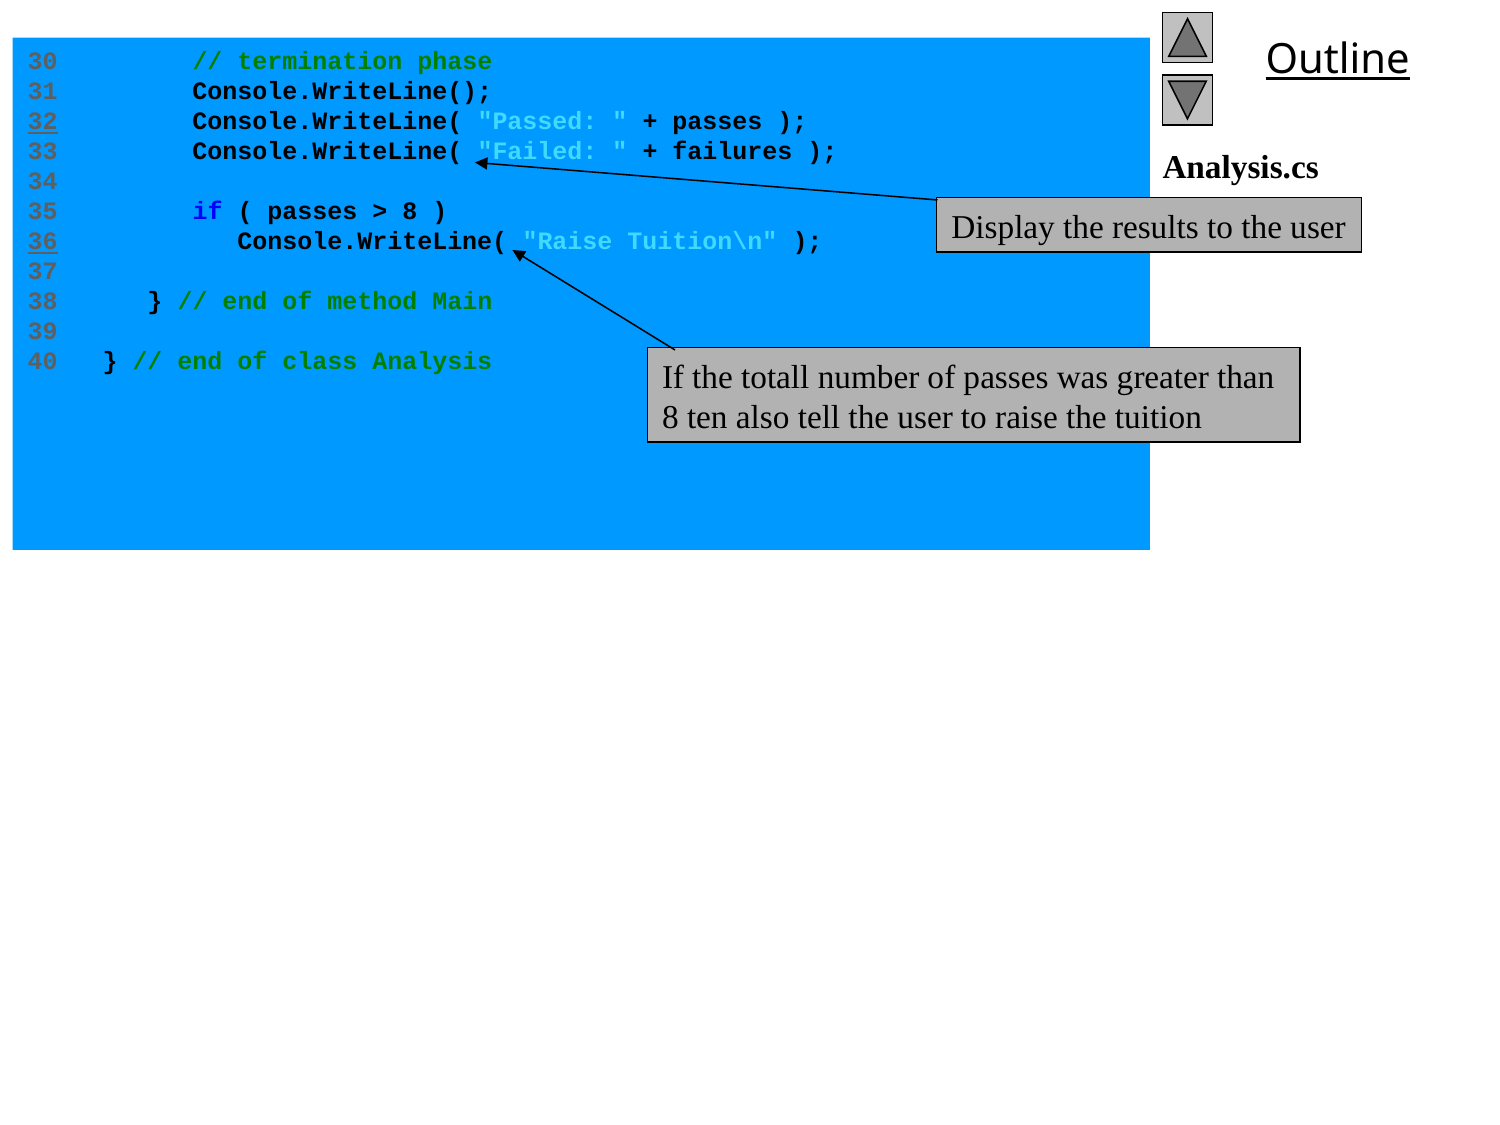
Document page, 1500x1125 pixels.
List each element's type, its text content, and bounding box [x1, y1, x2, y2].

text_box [474, 162, 1364, 255]
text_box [512, 249, 1301, 445]
title Analysis.cs [1162, 137, 1500, 1038]
subtitle 30 // termination phase 31 Console.WriteLine(); 32 Console.WriteLine( "Passed: " + passes ); 33 Console.WriteLine( "Failed: " + failures ); 34 35 if ( passes > 8 ) 36 Console.WriteLine( "Raise Tuition\n" ); 37 38 } // end of method Main 39 40 } // end of class Analysis [12, 37, 1150, 550]
